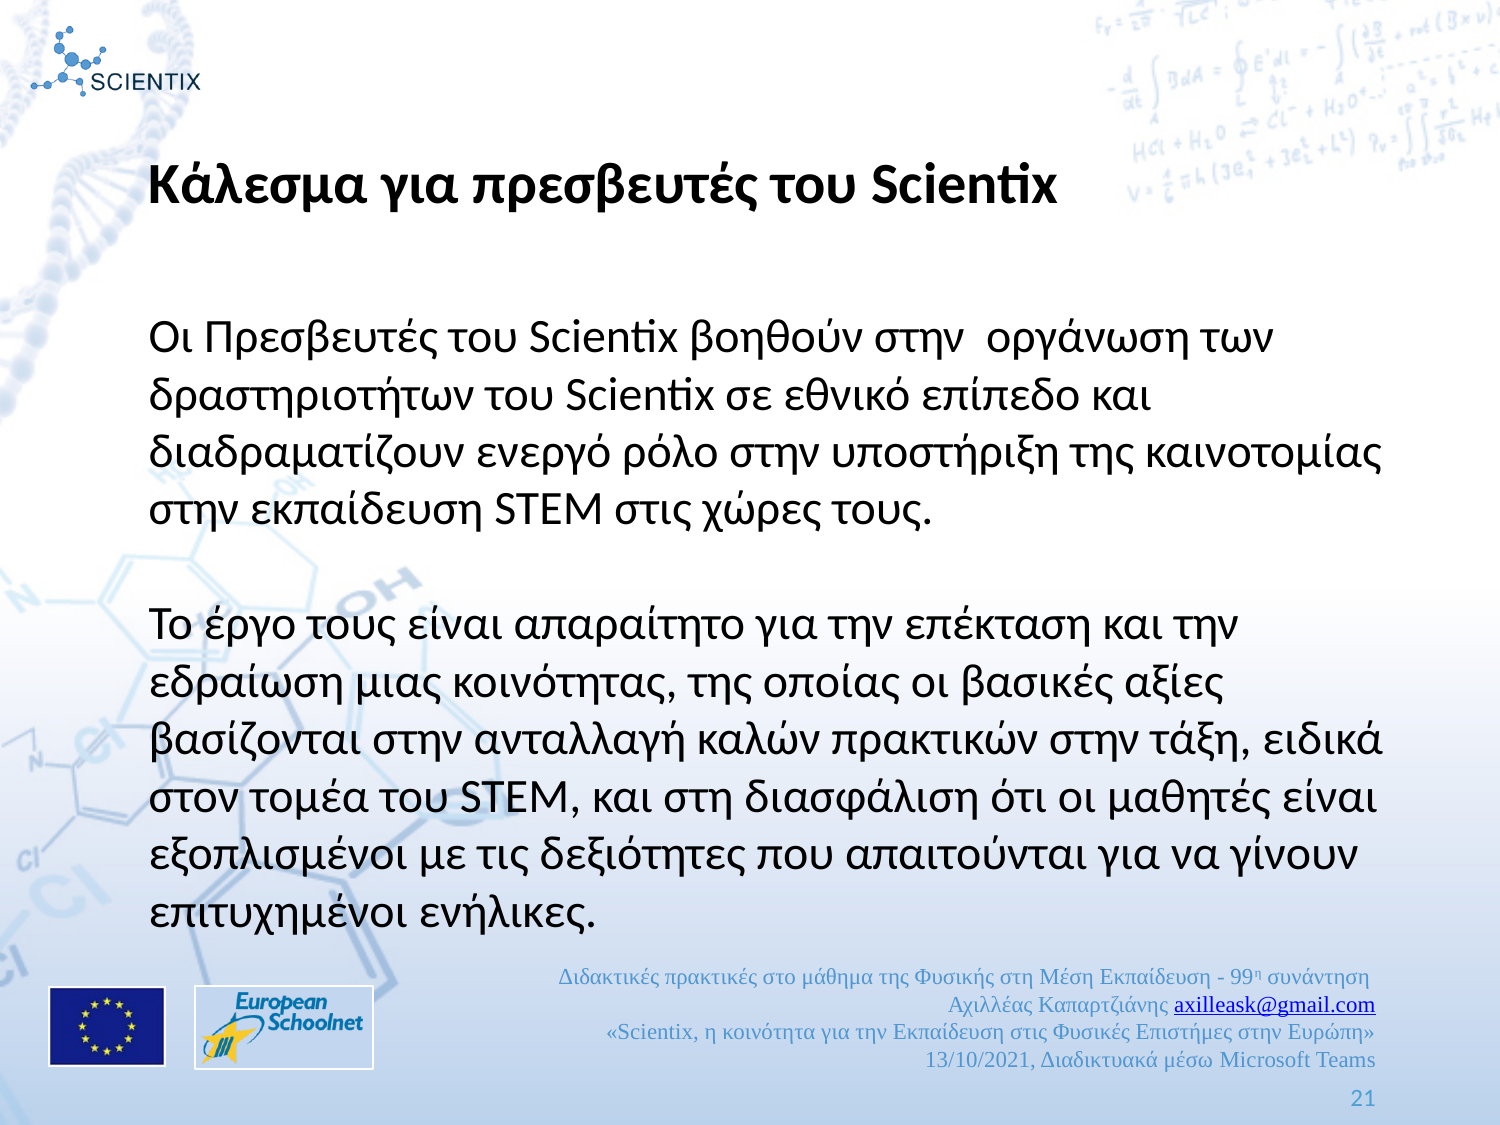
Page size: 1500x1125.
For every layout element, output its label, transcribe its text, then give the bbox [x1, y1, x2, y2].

picture [0, 0, 1500, 1125]
text_box Κάλεσμα για πρεσβευτές του Scientix Οι Πρεσβευτές του Scientix βοηθούν στην οργάνωση των δραστηριοτήτων του Scientix σε εθνικό επίπεδο και διαδραματίζουν ενεργό ρόλο στην υποστήριξη της καινοτομίας στην εκπαίδευση STEM στις χώρες τους. Το έργο τους είναι απαραίτητο για την επέκταση και την εδραίωση μιας κοινότητας, της οποίας οι βασικές αξίες βασίζονται στην ανταλλαγή καλών πρακτικών στην τάξη, ειδικά στον τομέα του STEM, και στη διασφάλιση ότι οι μαθητές είναι εξοπλισμένοι με τις δεξιότητες που απαιτούνται για να γίνουν επιτυχημένοι ενήλικες. [133, 137, 1414, 944]
